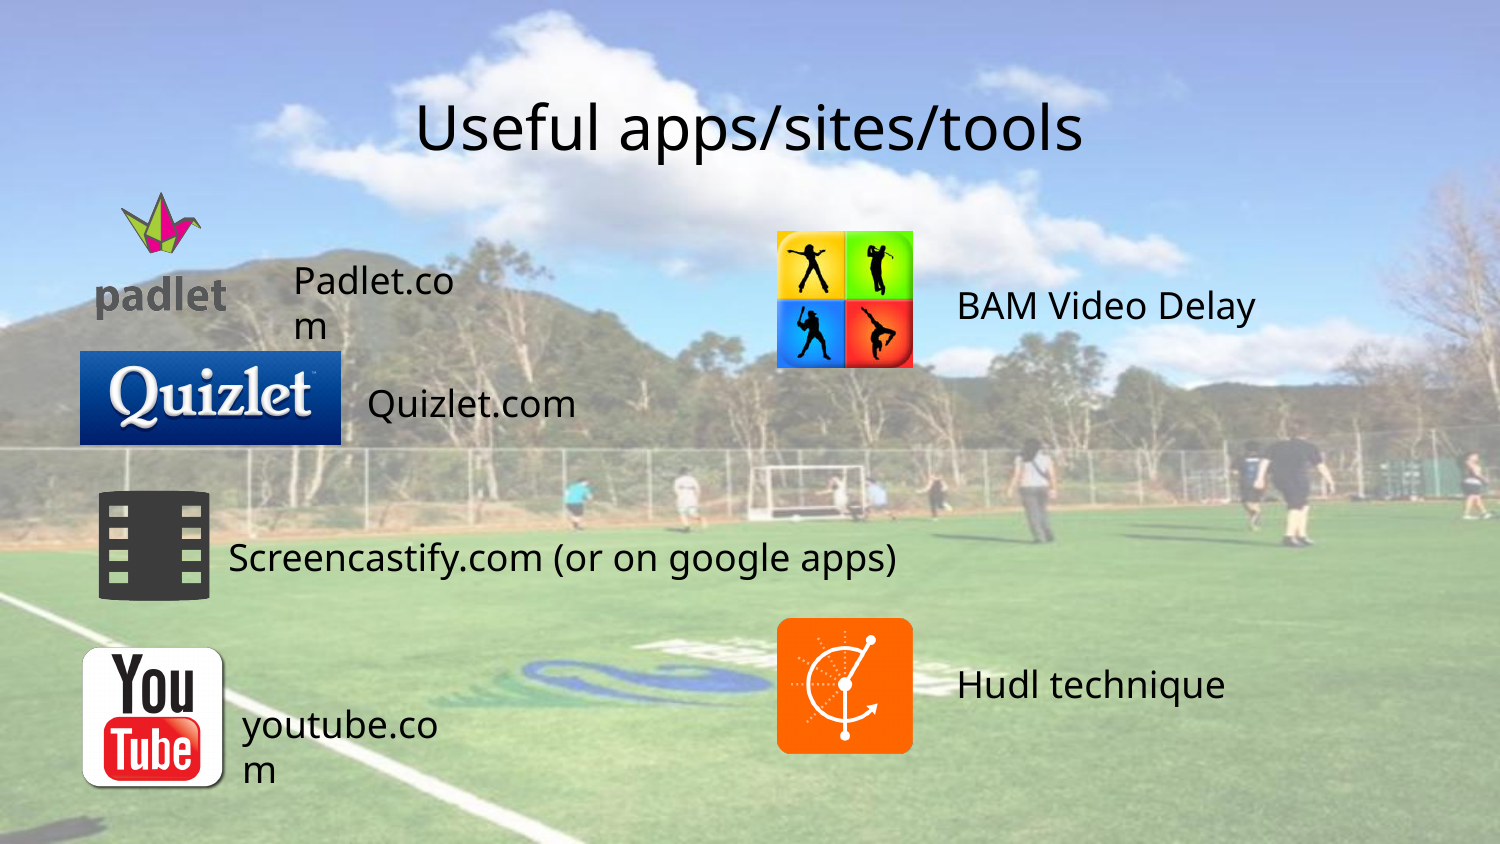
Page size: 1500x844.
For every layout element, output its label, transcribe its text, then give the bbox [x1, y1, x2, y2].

text_box Padlet.com [278, 241, 482, 308]
text_box youtube.com [232, 686, 470, 752]
text_box BAM Video Delay [941, 266, 1311, 333]
title Useful apps/sites/tools [51, 72, 1449, 167]
text_box Hudl technique [941, 645, 1311, 712]
picture [0, 0, 1500, 844]
list [51, 189, 1449, 750]
text_box Quizlet.com [351, 365, 657, 431]
text_box Screencastify.com (or on google apps) [232, 512, 963, 579]
